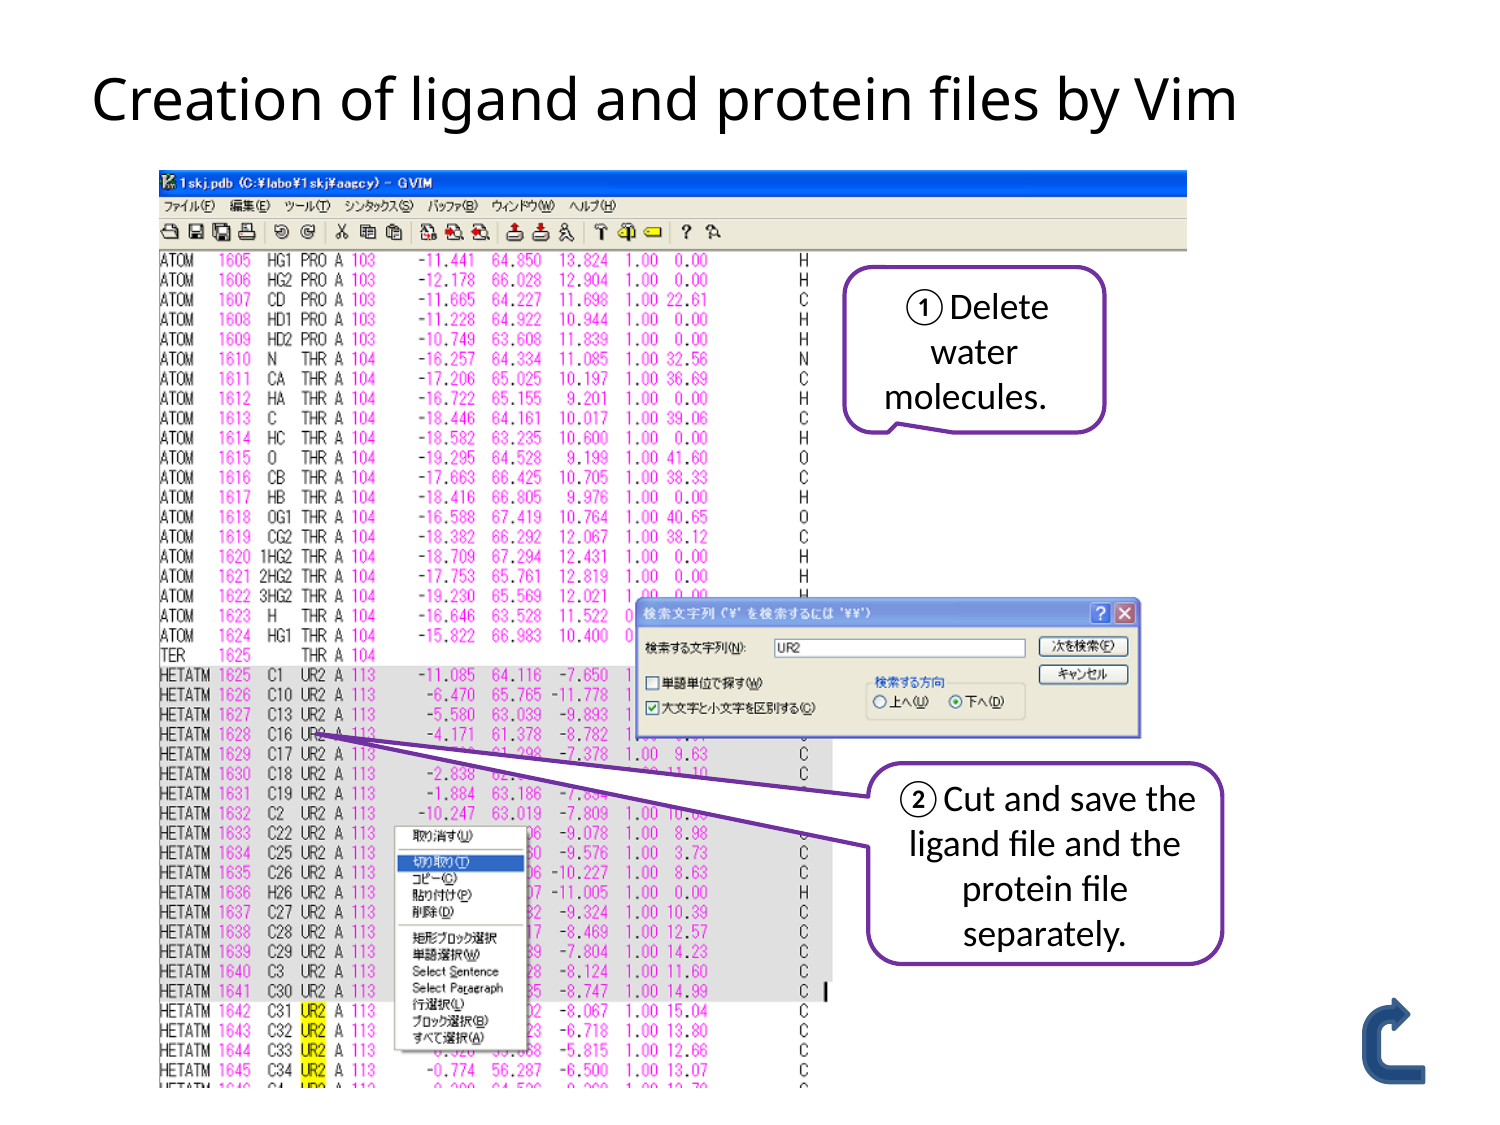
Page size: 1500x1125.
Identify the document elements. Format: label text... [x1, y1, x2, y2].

text_box Creation of ligand and protein files by Vim [76, 54, 1400, 140]
text_box [1362, 997, 1426, 1085]
picture [159, 169, 1188, 1088]
text_box ②Cut and save the ligand file and the protein file separately. [1192, 761, 1225, 966]
